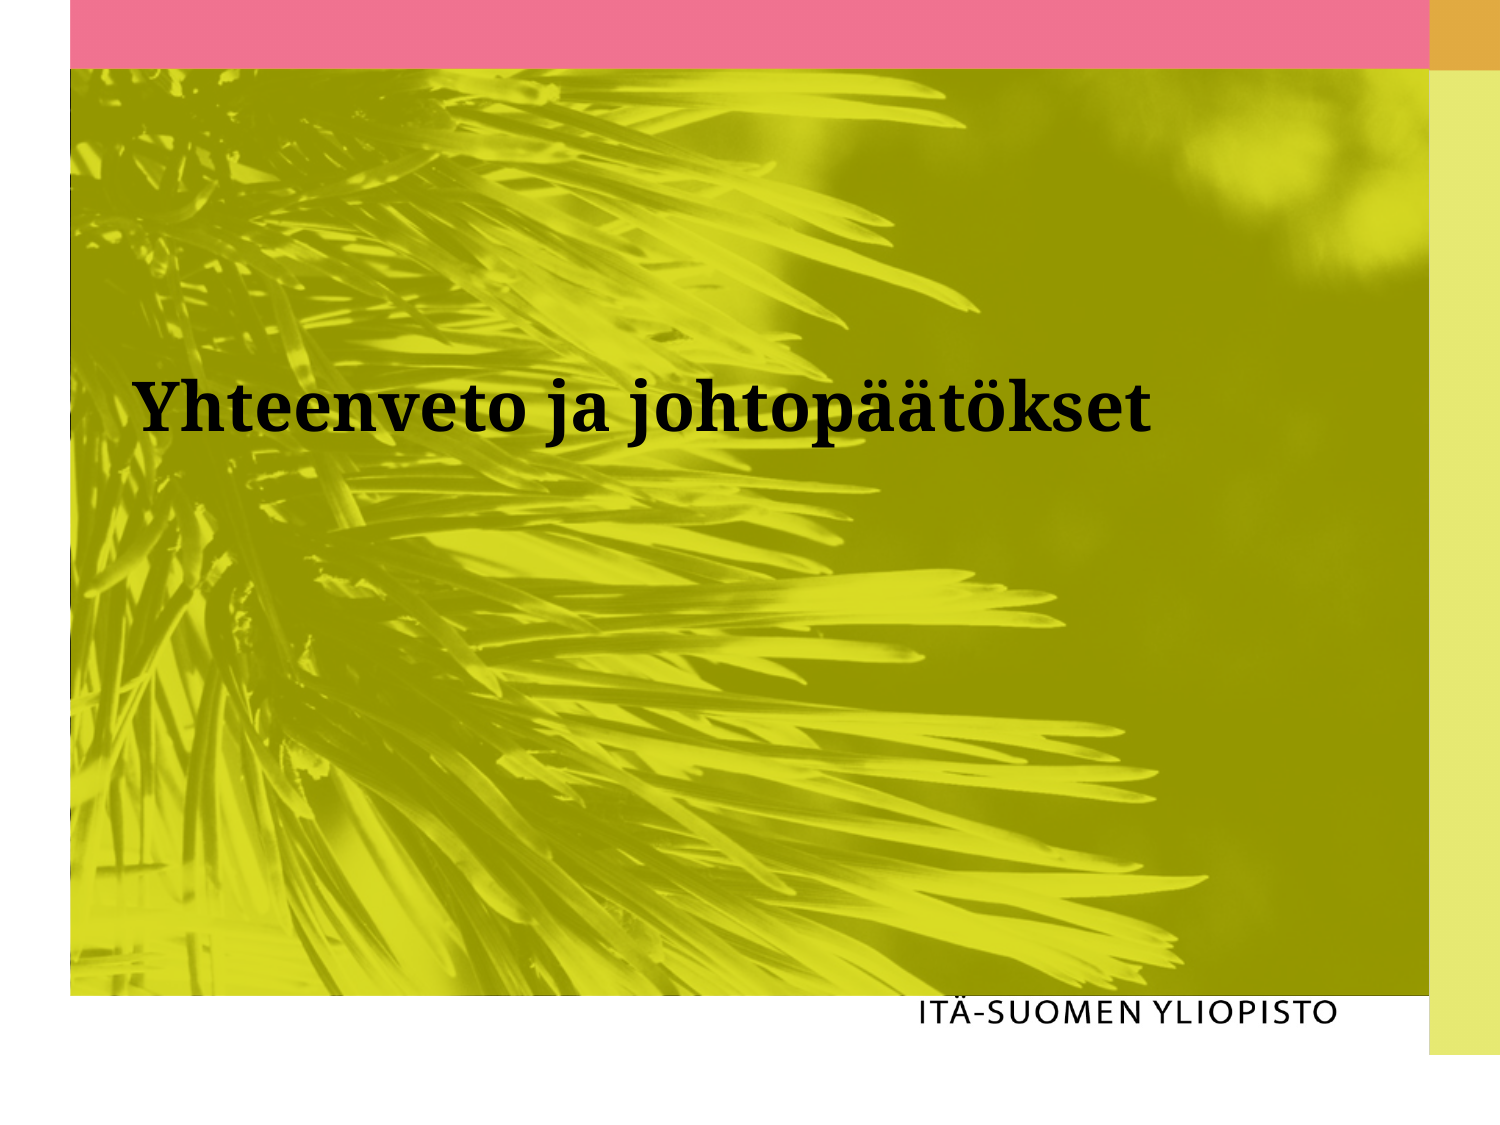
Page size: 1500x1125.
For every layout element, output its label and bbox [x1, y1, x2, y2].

picture [70, 0, 1500, 1055]
